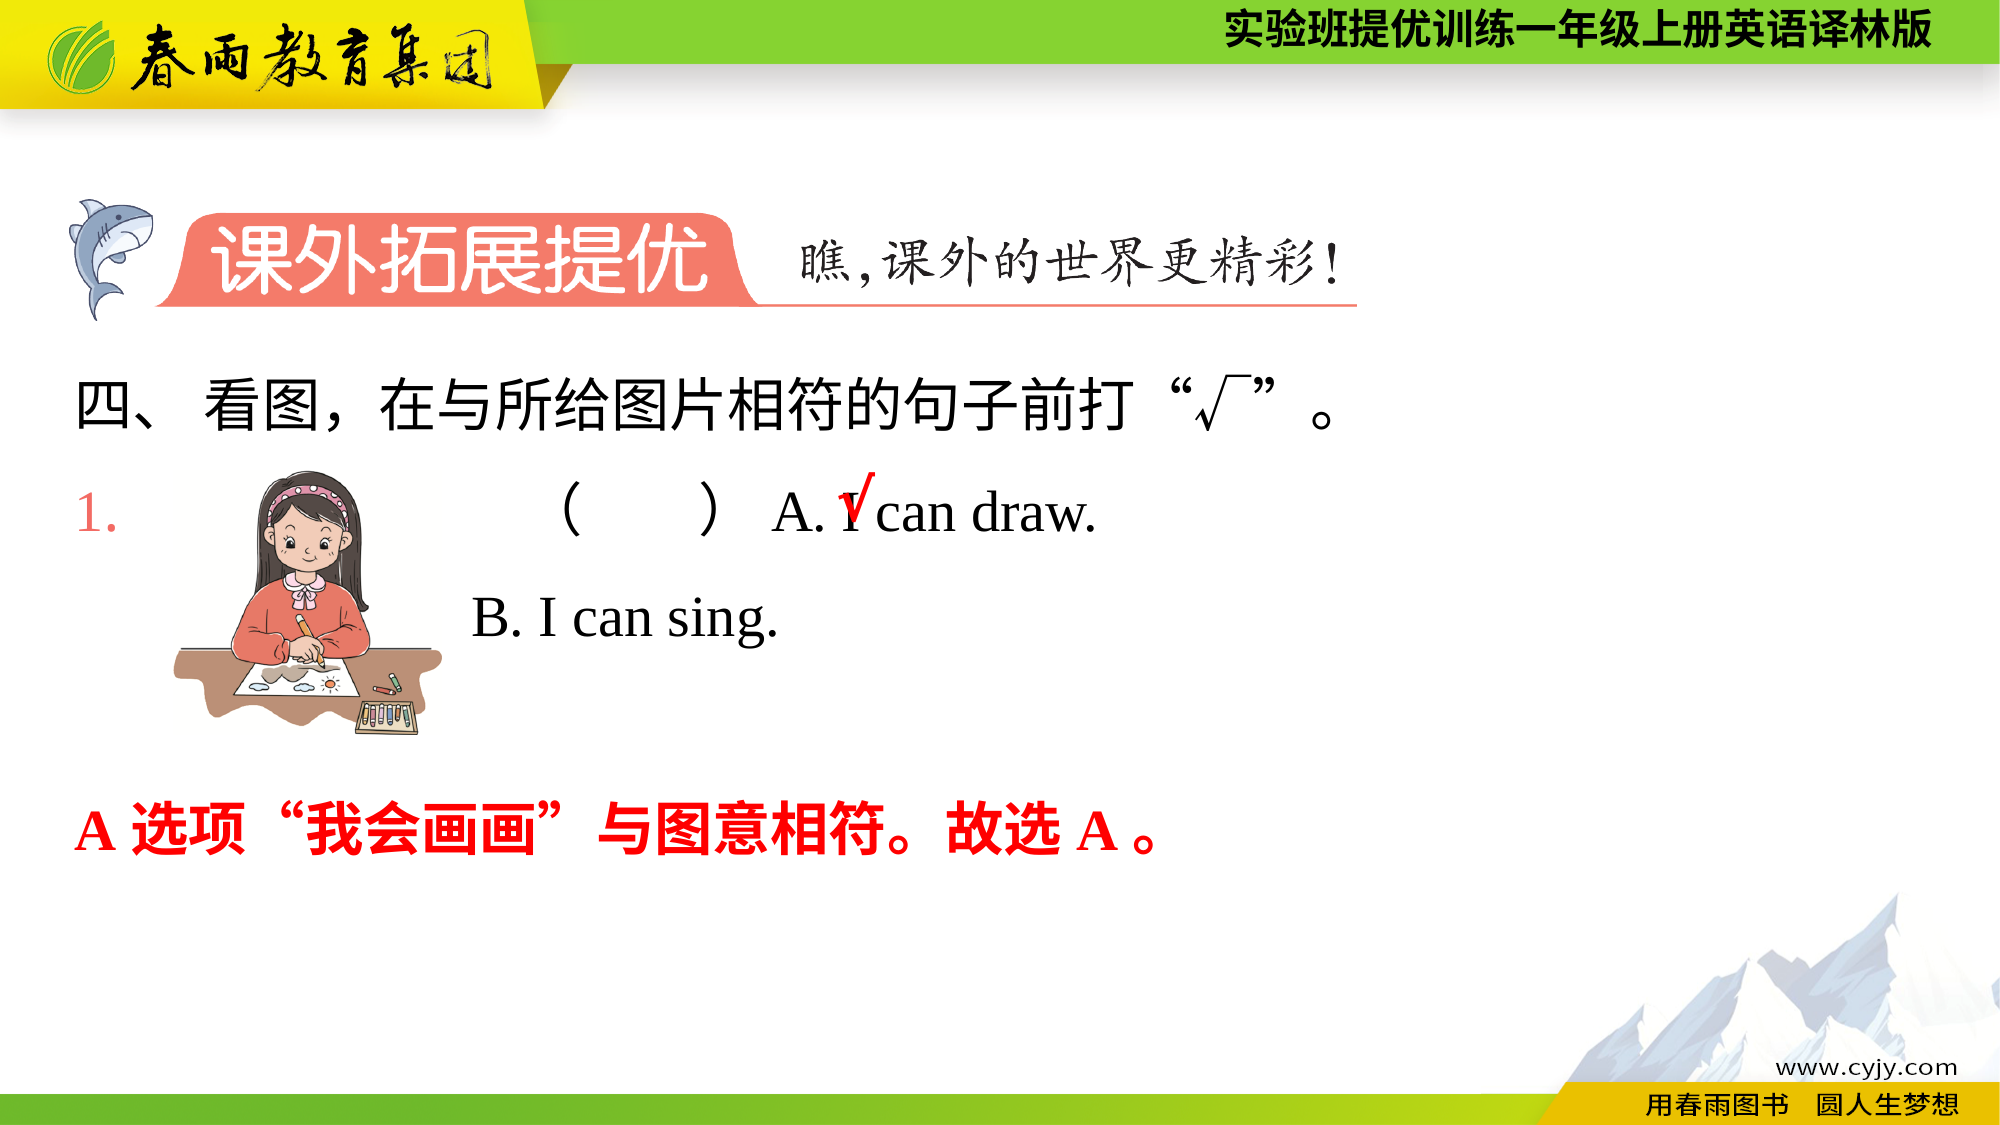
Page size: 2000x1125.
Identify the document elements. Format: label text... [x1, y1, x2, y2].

text_box √ [821, 455, 890, 541]
text_box A选项“我会画画”与图意相符。故选A。 [59, 750, 1944, 870]
picture [0, 0, 2000, 1125]
list 四、 看图，在与所给图片相符的句子前打“√”。 1. （ ）A. I can draw. （ ）B. I can sing. [59, 325, 1944, 646]
